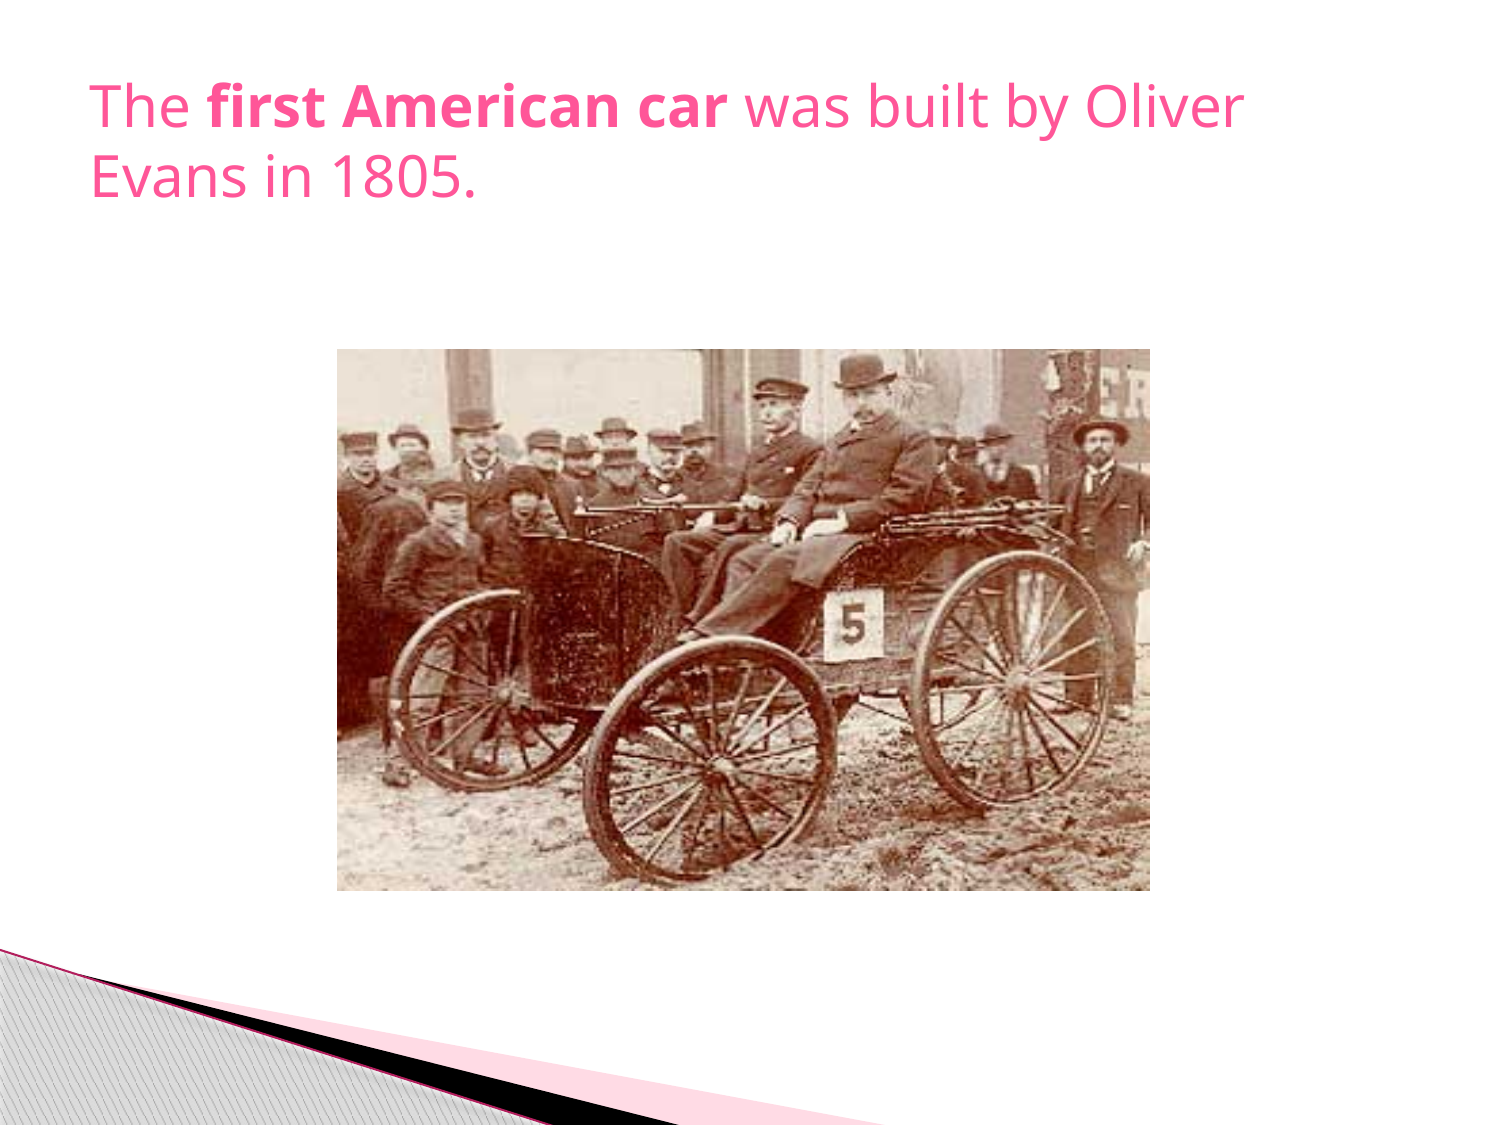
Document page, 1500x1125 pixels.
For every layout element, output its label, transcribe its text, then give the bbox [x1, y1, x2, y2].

picture [337, 349, 1151, 892]
title The first American car was built by Oliver Evans in 1805. [75, 45, 1425, 233]
